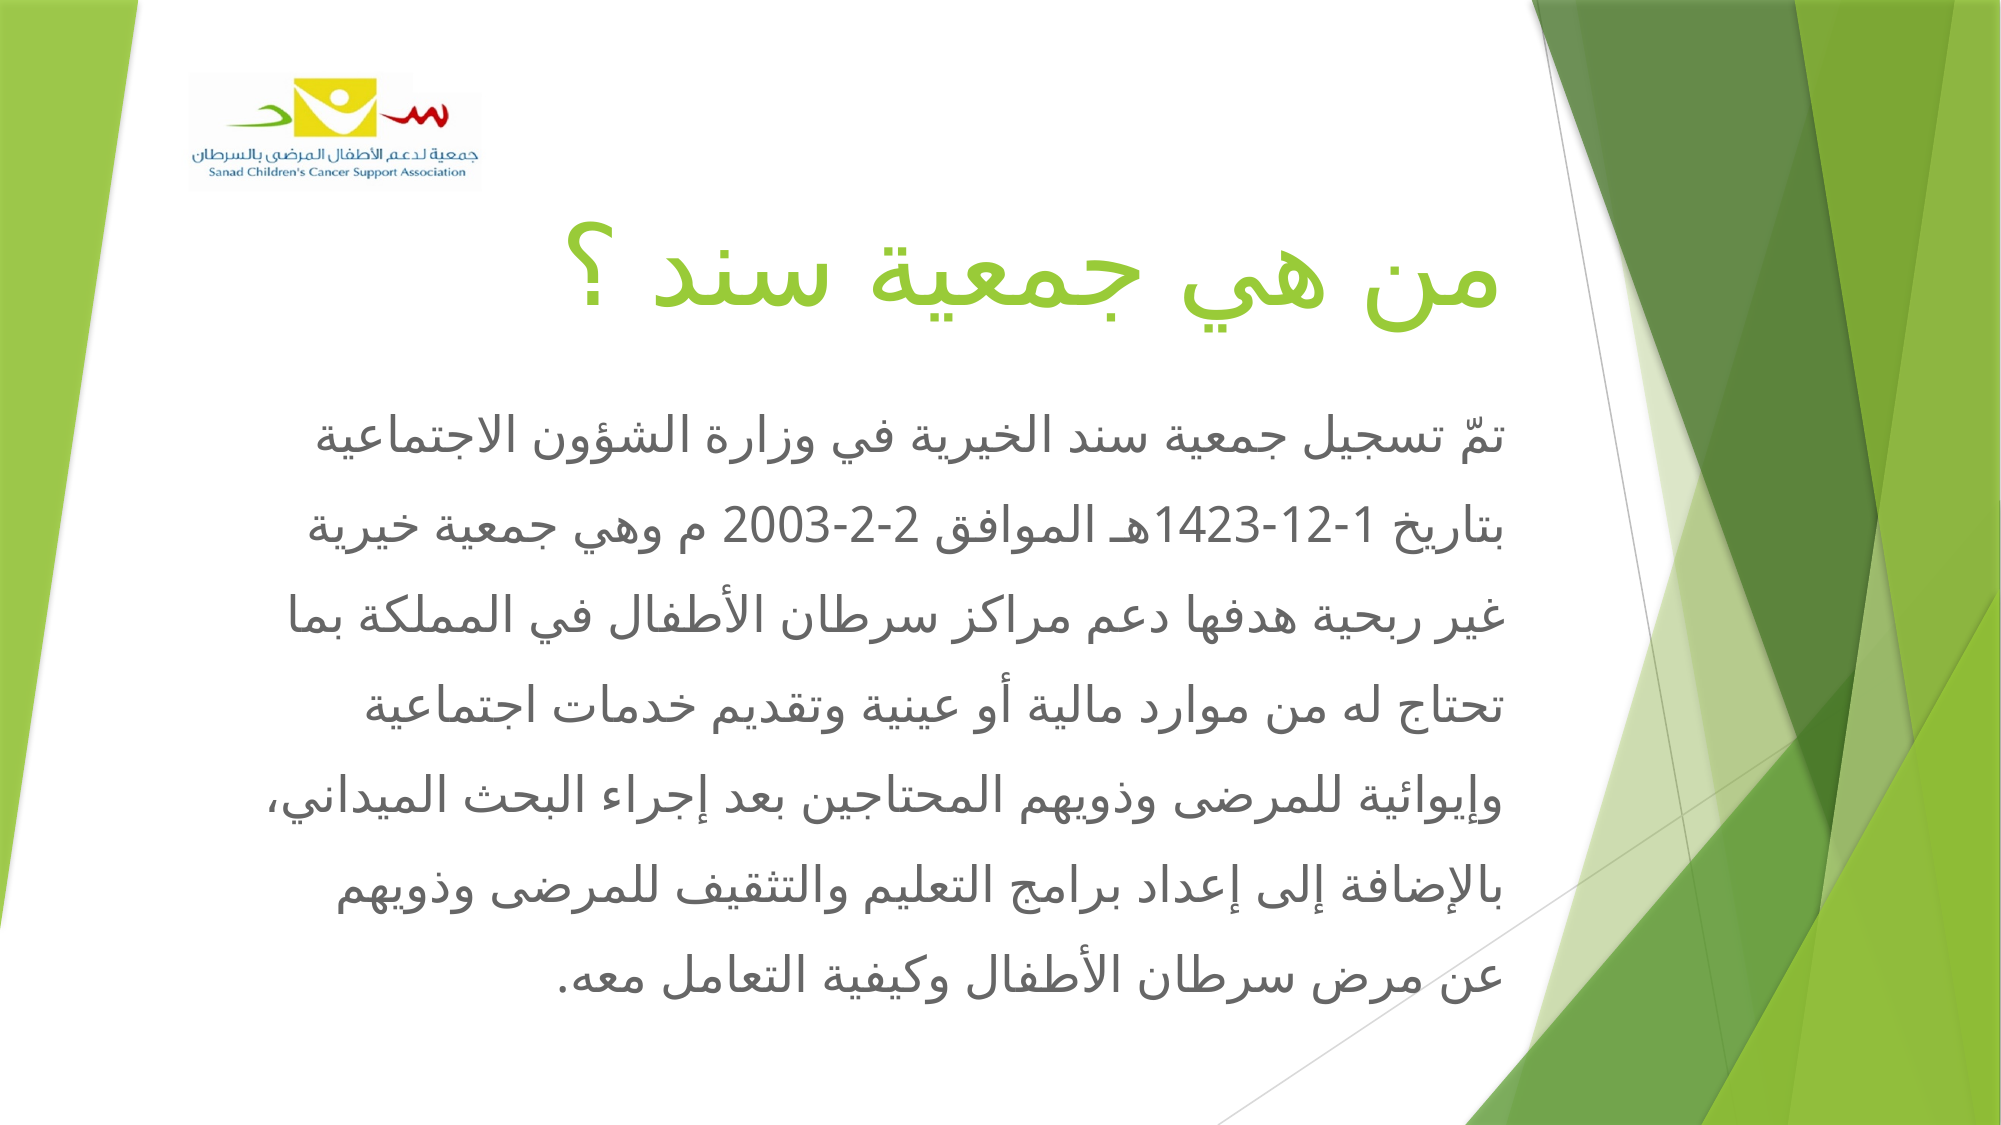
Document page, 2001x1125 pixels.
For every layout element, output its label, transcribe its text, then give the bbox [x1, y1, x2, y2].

subtitle تمّ تسجيل جمعية سند الخيرية في وزارة الشؤون الاجتماعية بتاريخ 1-12-1423هـ الموافق 2-2-2003 م وهي جمعية خيرية غير ربحية هدفها دعم مراكز سرطان الأطفال في المملكة بما تحتاج له من موارد مالية أو عينية وتقديم خدمات اجتماعية وإيوائية للمرضى وذويهم المحتاجين بعد إجراء البحث الميداني، بالإضافة إلى إعداد برامج التعليم والتثقيف للمرضى وذويهم عن مرض سرطان الأطفال وكيفية التعامل معه. [247, 364, 1522, 1026]
picture [169, 55, 537, 203]
title من هي جمعية سند ؟ [247, 65, 1522, 336]
